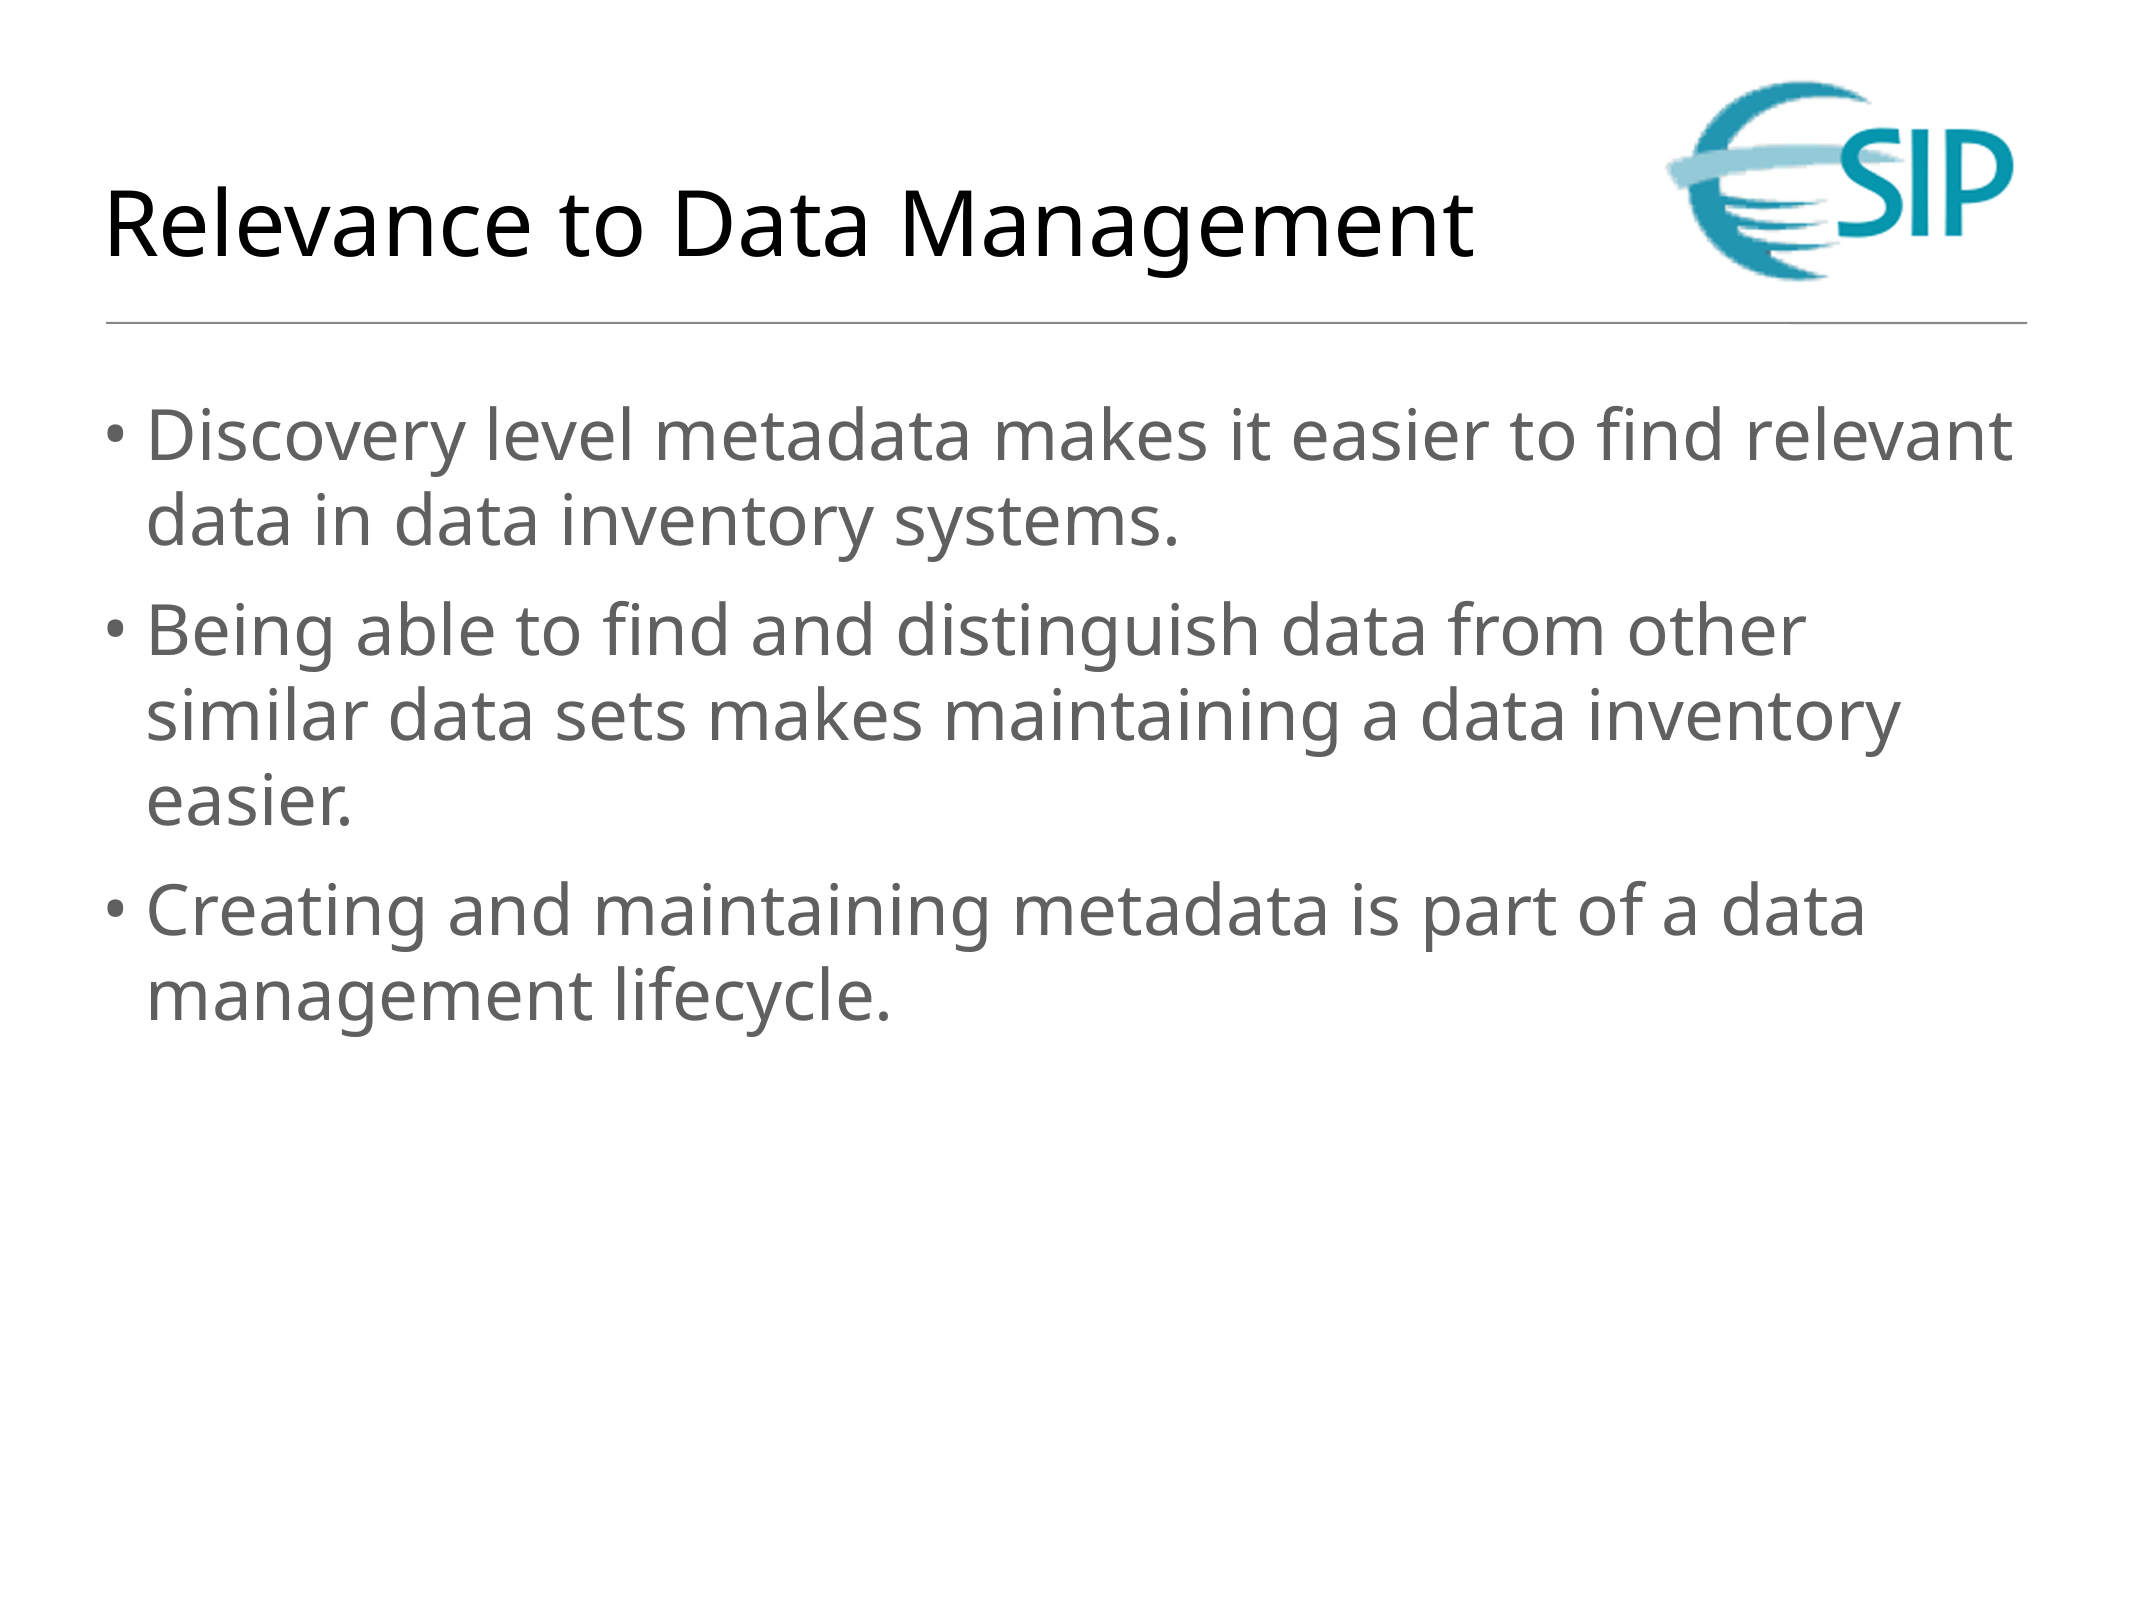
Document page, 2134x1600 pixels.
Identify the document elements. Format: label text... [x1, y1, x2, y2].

title Relevance to Data Management [93, 53, 2040, 284]
list Discovery level metadata makes it easier to find relevant data in data inventory systems. Being able to find and distinguish data from other similar data sets makes maintaining a data inventory easier. Creating and maintaining metadata is part of a data management lifecycle. [93, 380, 2040, 1459]
